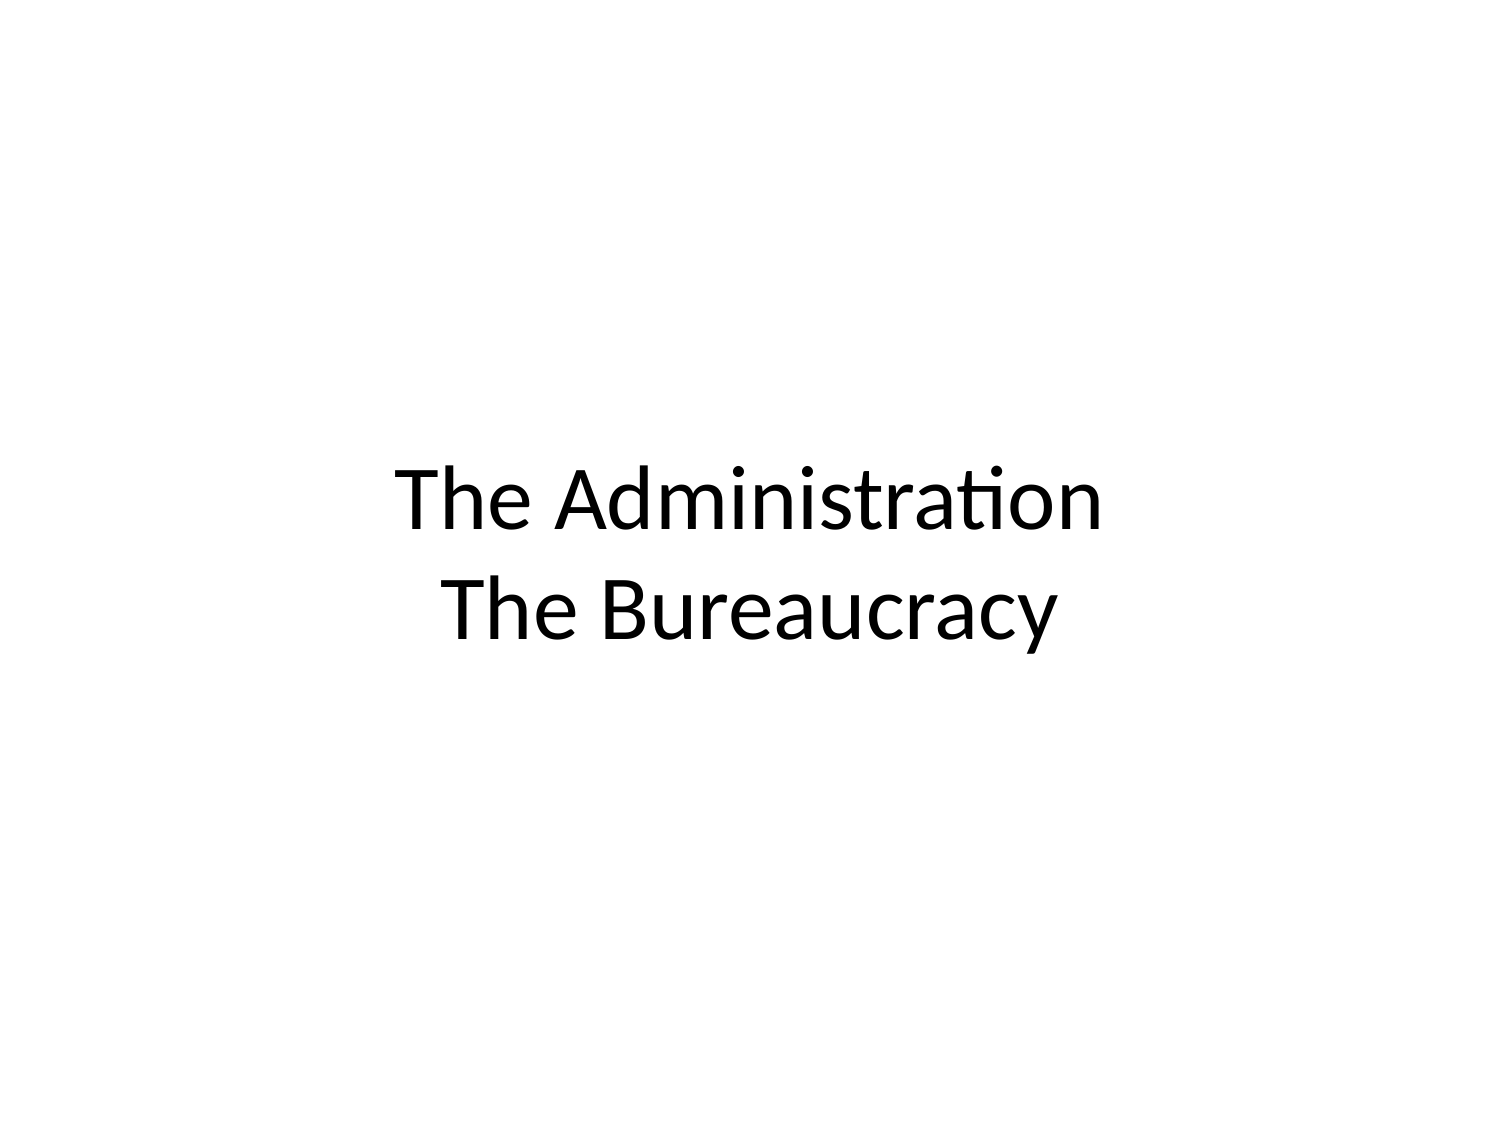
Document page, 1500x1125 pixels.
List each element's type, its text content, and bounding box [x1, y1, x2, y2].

title The Administration The Bureaucracy [74, 44, 1426, 1051]
